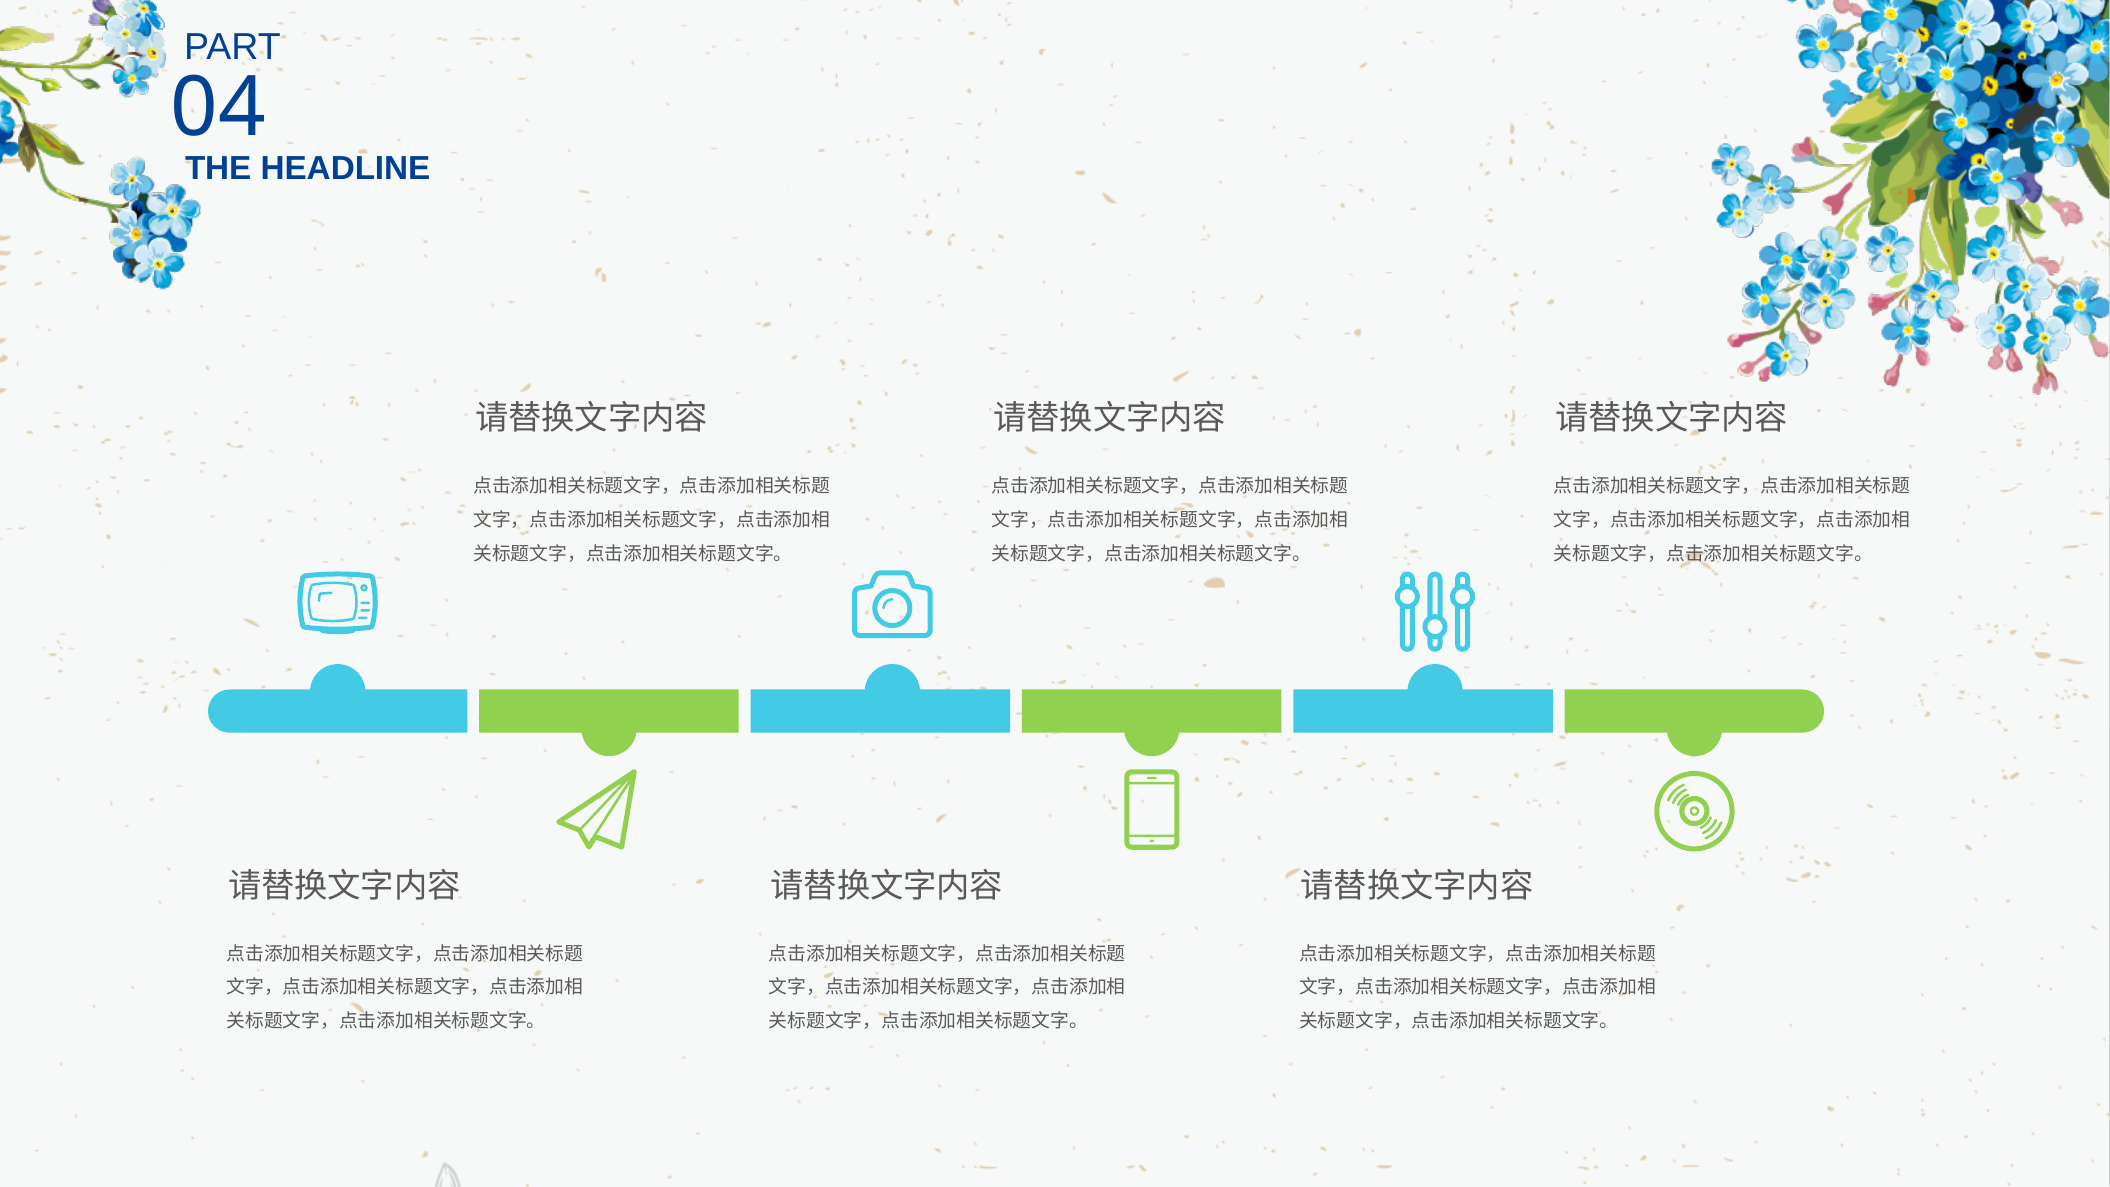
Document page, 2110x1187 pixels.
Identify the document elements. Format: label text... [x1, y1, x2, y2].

picture [0, 0, 2110, 1187]
text_box 请替换文字内容 [978, 388, 1242, 444]
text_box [1293, 664, 1553, 733]
text_box 请替换文字内容 [1540, 388, 1804, 444]
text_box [1394, 571, 1476, 652]
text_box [750, 664, 1011, 733]
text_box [207, 664, 468, 733]
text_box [1124, 769, 1180, 850]
text_box 点击添加相关标题文字，点击添加相关标题文字，点击添加相关标题文字，点击添加相关标题文字，点击添加相关标题文字。 [1284, 922, 1672, 1039]
text_box 请替换文字内容 [213, 856, 476, 912]
text_box 请替换文字内容 [460, 388, 723, 444]
text_box 点击添加相关标题文字，点击添加相关标题文字，点击添加相关标题文字，点击添加相关标题文字，点击添加相关标题文字。 [976, 455, 1364, 571]
text_box 请替换文字内容 [1286, 856, 1549, 912]
text_box 点击添加相关标题文字，点击添加相关标题文字，点击添加相关标题文字，点击添加相关标题文字，点击添加相关标题文字。 [211, 922, 599, 1039]
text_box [1564, 689, 1825, 757]
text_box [297, 571, 378, 635]
text_box 点击添加相关标题文字，点击添加相关标题文字，点击添加相关标题文字，点击添加相关标题文字，点击添加相关标题文字。 [458, 455, 846, 571]
text_box 点击添加相关标题文字，点击添加相关标题文字，点击添加相关标题文字，点击添加相关标题文字，点击添加相关标题文字。 [754, 922, 1142, 1039]
text_box 点击添加相关标题文字，点击添加相关标题文字，点击添加相关标题文字，点击添加相关标题文字，点击添加相关标题文字。 [1538, 455, 1927, 571]
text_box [1654, 770, 1735, 852]
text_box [479, 689, 739, 757]
text_box 04 [156, 44, 281, 159]
text_box PART [169, 14, 296, 75]
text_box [1021, 689, 1282, 757]
text_box 请替换文字内容 [755, 856, 1019, 912]
text_box [556, 769, 637, 850]
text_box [852, 570, 933, 639]
text_box THE HEADLINE [170, 138, 446, 194]
